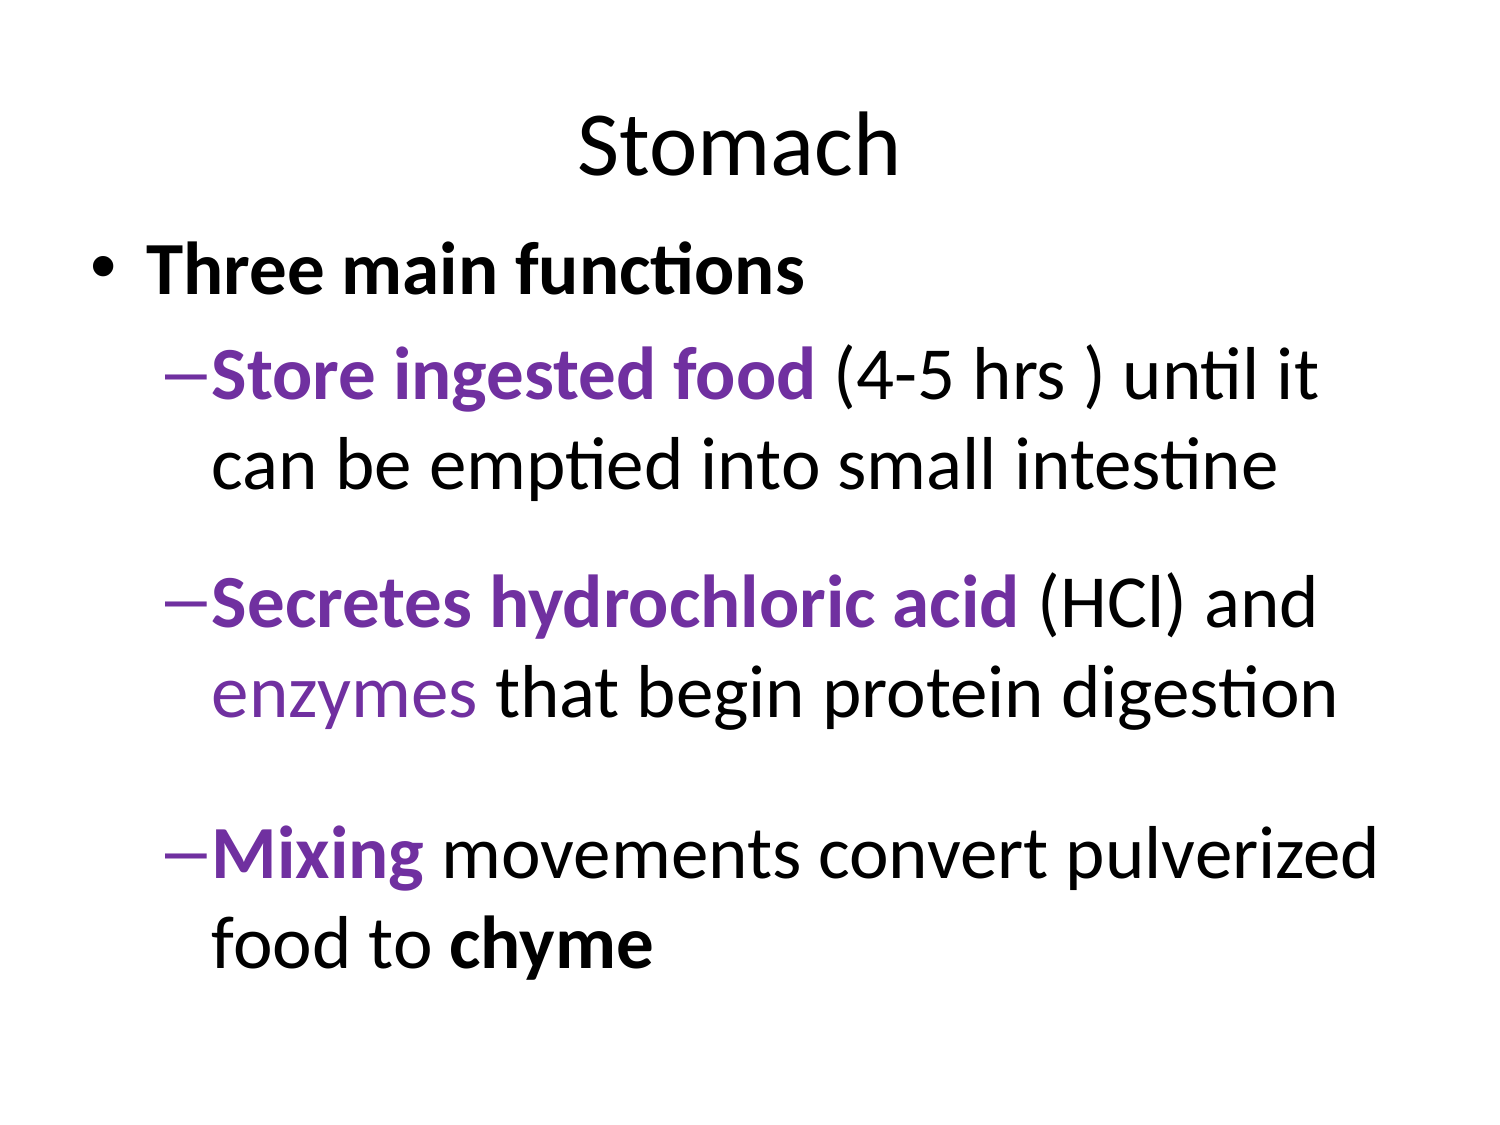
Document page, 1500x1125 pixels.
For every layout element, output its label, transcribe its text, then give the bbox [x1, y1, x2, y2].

list Three main functions Store ingested food (4-5 hrs ) until it can be emptied into small intestine Secretes hydrochloric acid (HCl) and enzymes that begin protein digestion Mixing movements convert pulverized food to chyme [75, 212, 1425, 1005]
title Stomach [75, 45, 1425, 212]
